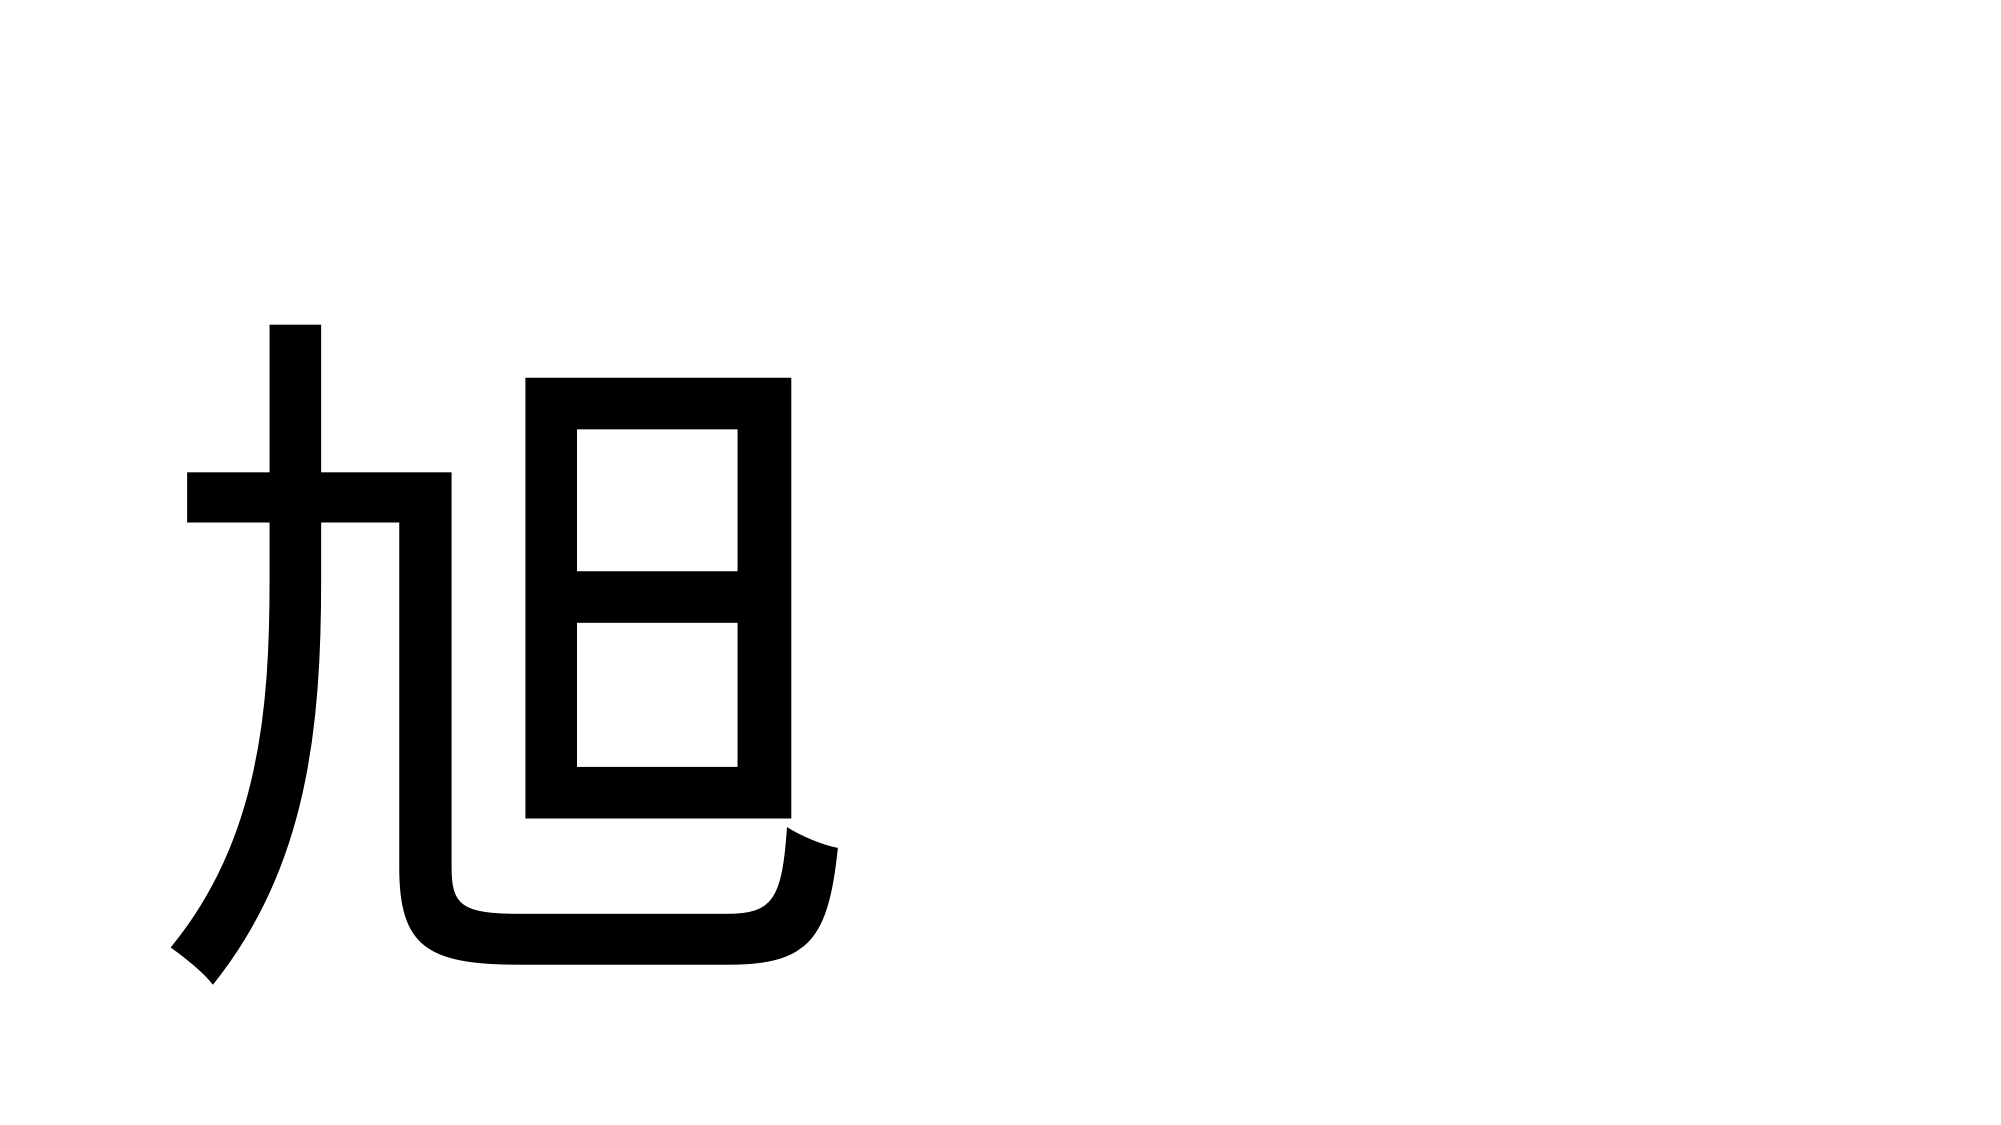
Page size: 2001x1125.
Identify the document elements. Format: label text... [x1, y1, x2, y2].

list 旭 [137, 299, 1863, 1014]
